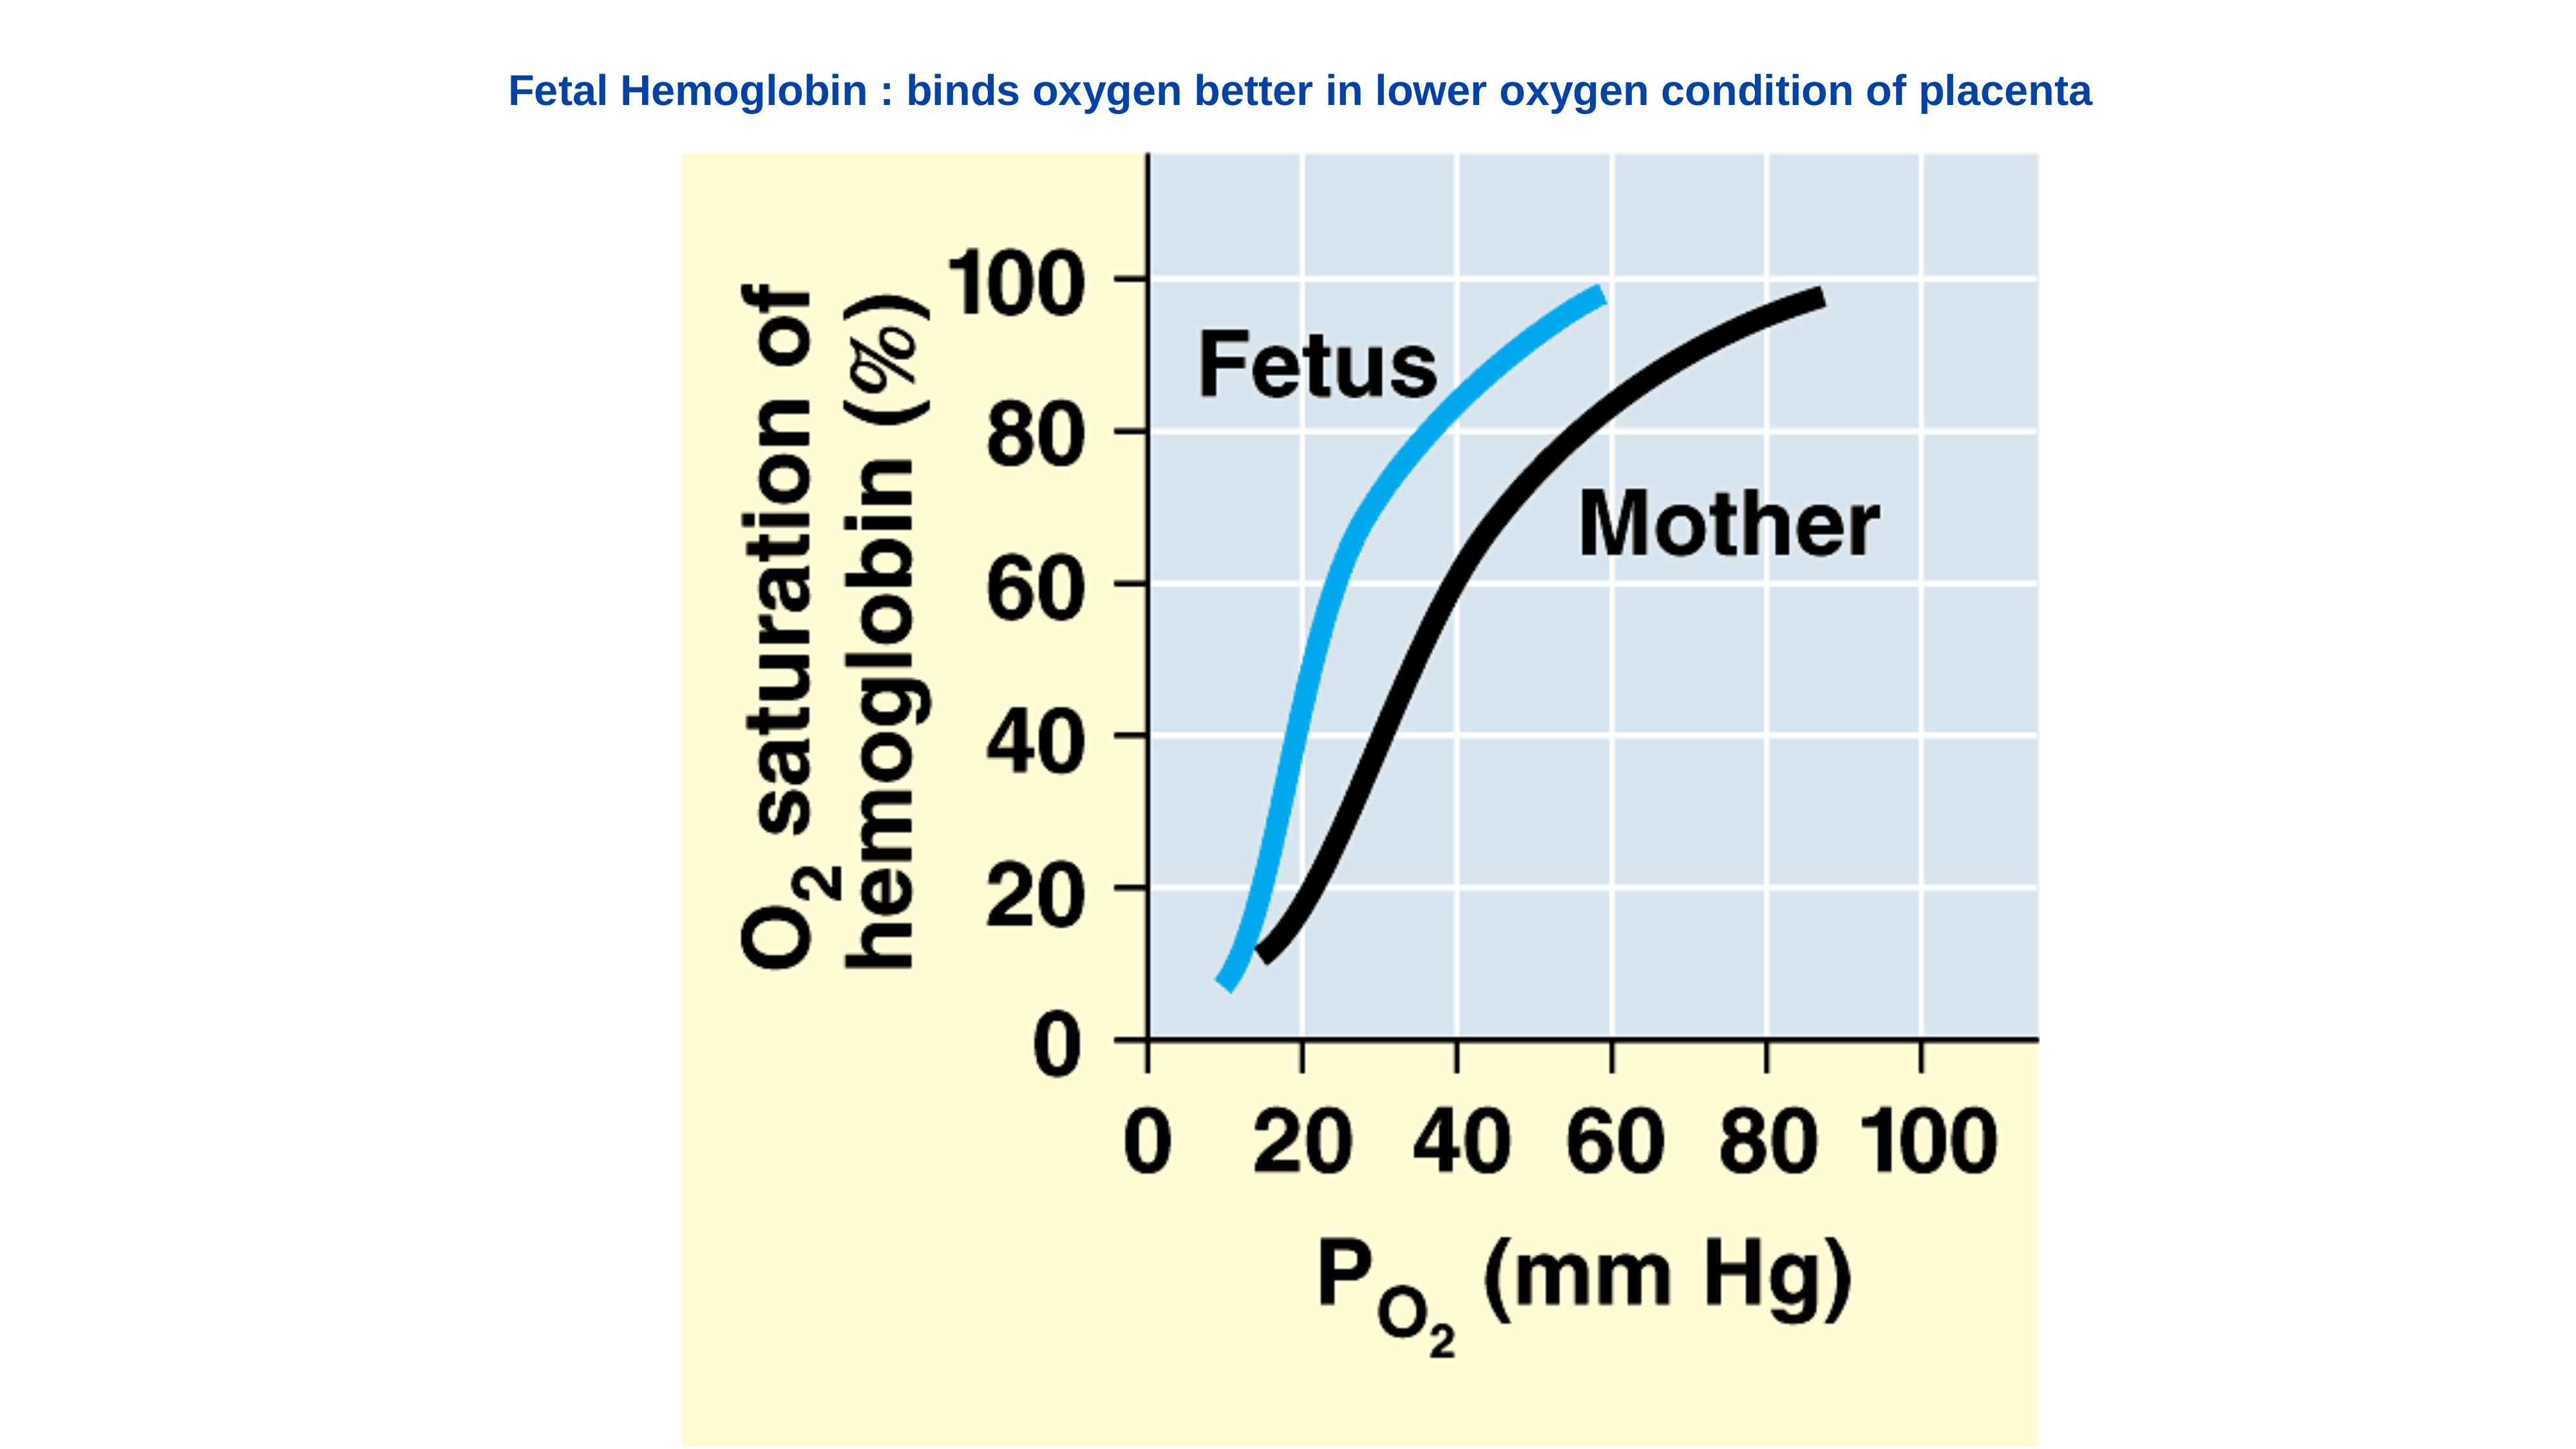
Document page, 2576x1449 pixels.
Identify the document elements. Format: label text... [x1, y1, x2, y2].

text_box Fetal Hemoglobin : binds oxygen better in lower oxygen condition of placenta [492, 54, 2111, 122]
picture [665, 137, 2059, 1449]
